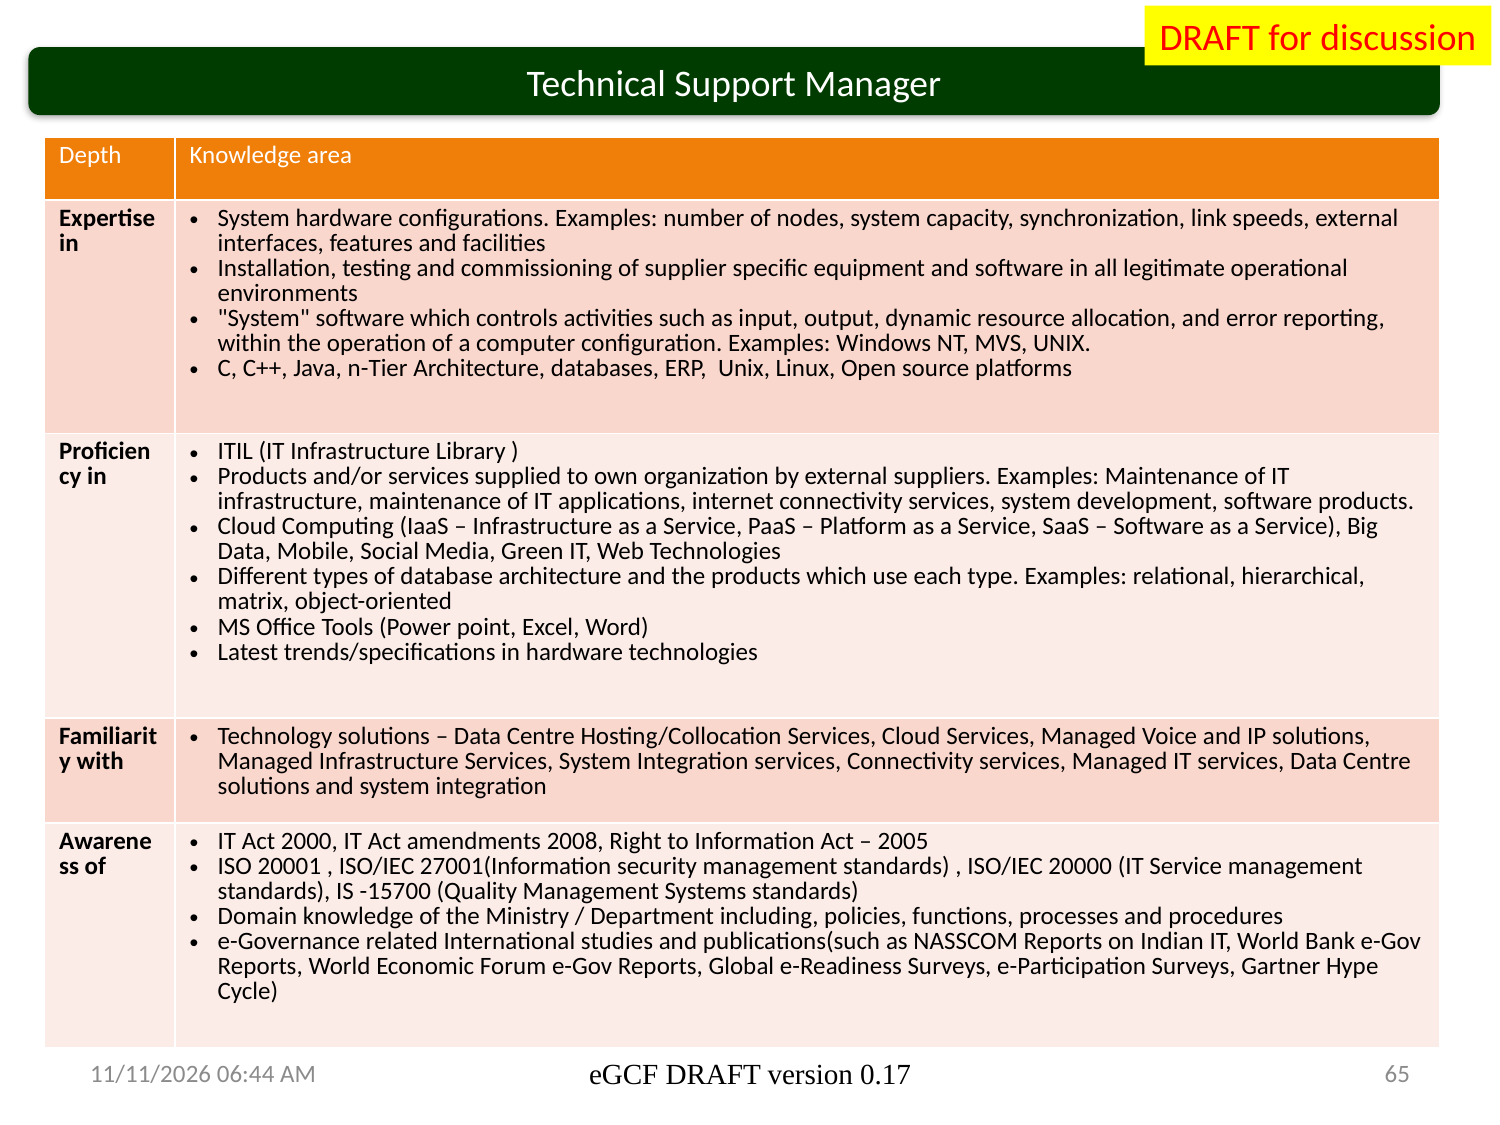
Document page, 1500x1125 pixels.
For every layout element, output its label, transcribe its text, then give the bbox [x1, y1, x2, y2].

table_header Depth [45, 138, 174, 199]
table_cell Expertise in [45, 201, 174, 433]
table_cell Awareness of [45, 824, 174, 1047]
table_cell System hardware configurations. Examples: number of nodes, system capacity, synchronization, link speeds, external interfaces, features and facilities Installation, testing and commissioning of supplier specific equipment and software in all legitimate operational environments "System" software which controls activities such as input, output, dynamic resource allocation, and error reporting, within the operation of a computer configuration. Examples: Windows NT, MVS, UNIX. C, C++, Java, n-Tier Architecture, databases, ERP, Unix, Linux, Open source platforms [176, 201, 1439, 433]
table_cell Technology solutions – Data Centre Hosting/Collocation Services, Cloud Services, Managed Voice and IP solutions, Managed Infrastructure Services, System Integration services, Connectivity services, Managed IT services, Data Centre solutions and system integration [176, 719, 1439, 822]
table_header Knowledge area [176, 138, 1439, 199]
table_cell IT Act 2000, IT Act amendments 2008, Right to Information Act – 2005 ISO 20001 , ISO/IEC 27001(Information security management standards) , ISO/IEC 20000 (IT Service management standards), IS -15700 (Quality Management Systems standards) Domain knowledge of the Ministry / Department including, policies, functions, processes and procedures e-Governance related International studies and publications(such as NASSCOM Reports on Indian IT, World Bank e-Gov Reports, World Economic Forum e-Gov Reports, Global e-Readiness Surveys, e-Participation Surveys, Gartner Hype Cycle) [176, 824, 1439, 1047]
text_box DRAFT for discussion [1144, 5, 1492, 66]
footer eGCF DRAFT version 0.17 [512, 1042, 988, 1103]
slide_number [75, 1042, 425, 1103]
text_box Technical Support Manager [27, 46, 1441, 116]
table_cell ITIL (IT Infrastructure Library ) Products and/or services supplied to own organization by external suppliers. Examples: Maintenance of IT infrastructure, maintenance of IT applications, internet connectivity services, system development, software products. Cloud Computing (IaaS – Infrastructure as a Service, PaaS – Platform as a Service, SaaS – Software as a Service), Big Data, Mobile, Social Media, Green IT, Web Technologies Different types of database architecture and the products which use each type. Examples: relational, hierarchical, matrix, object-oriented MS Office Tools (Power point, Excel, Word) Latest trends/specifications in hardware technologies [176, 434, 1439, 717]
table_cell Familiarity with [45, 719, 174, 822]
slide_number 65 [1074, 1042, 1425, 1103]
table_cell Proficiency in [45, 434, 174, 717]
